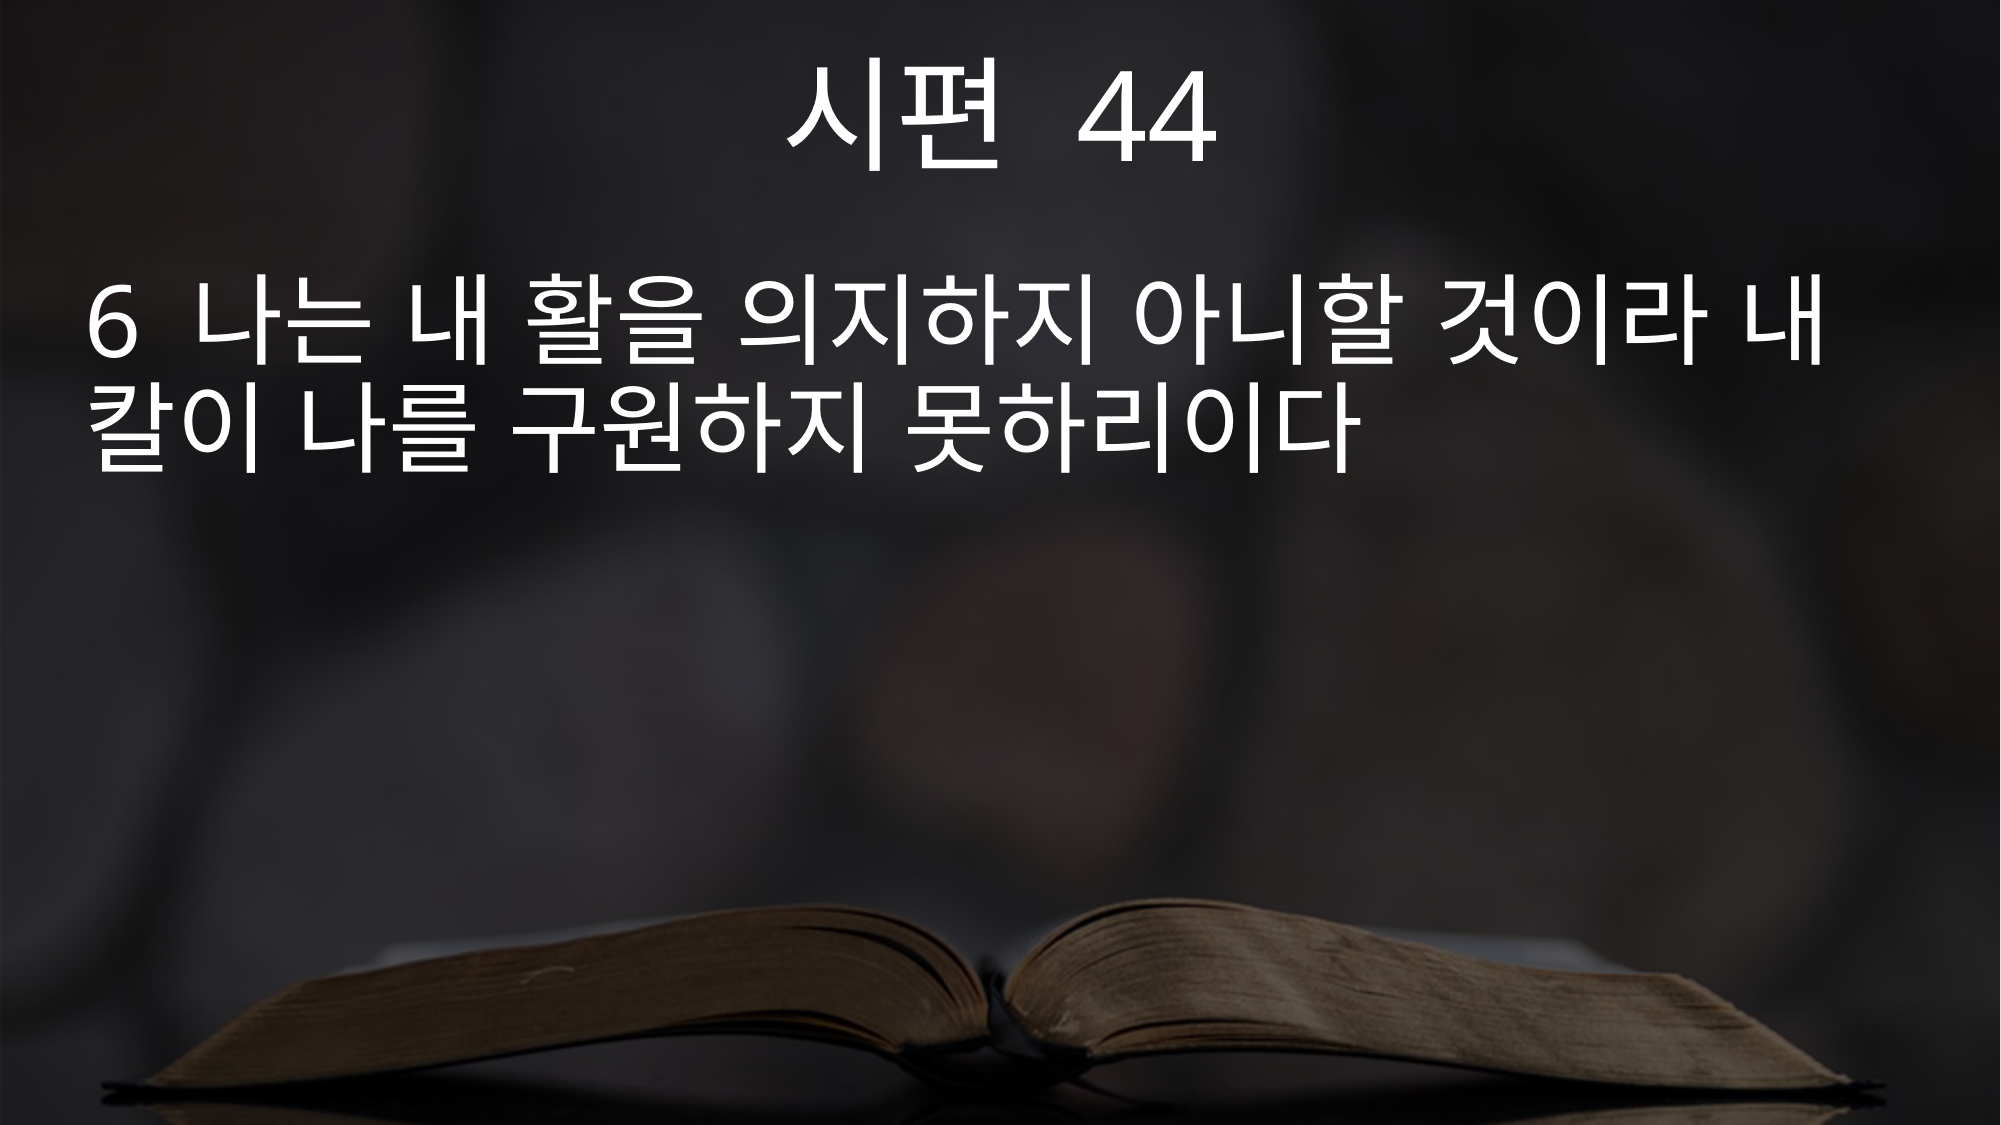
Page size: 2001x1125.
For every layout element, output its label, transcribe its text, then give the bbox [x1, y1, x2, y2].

footer 시편 44 [0, 32, 2000, 192]
picture [0, 0, 2001, 1125]
list 6 나는 내 활을 의지하지 아니할 것이라 내 칼이 나를 구원하지 못하리이다 [69, 263, 1953, 423]
